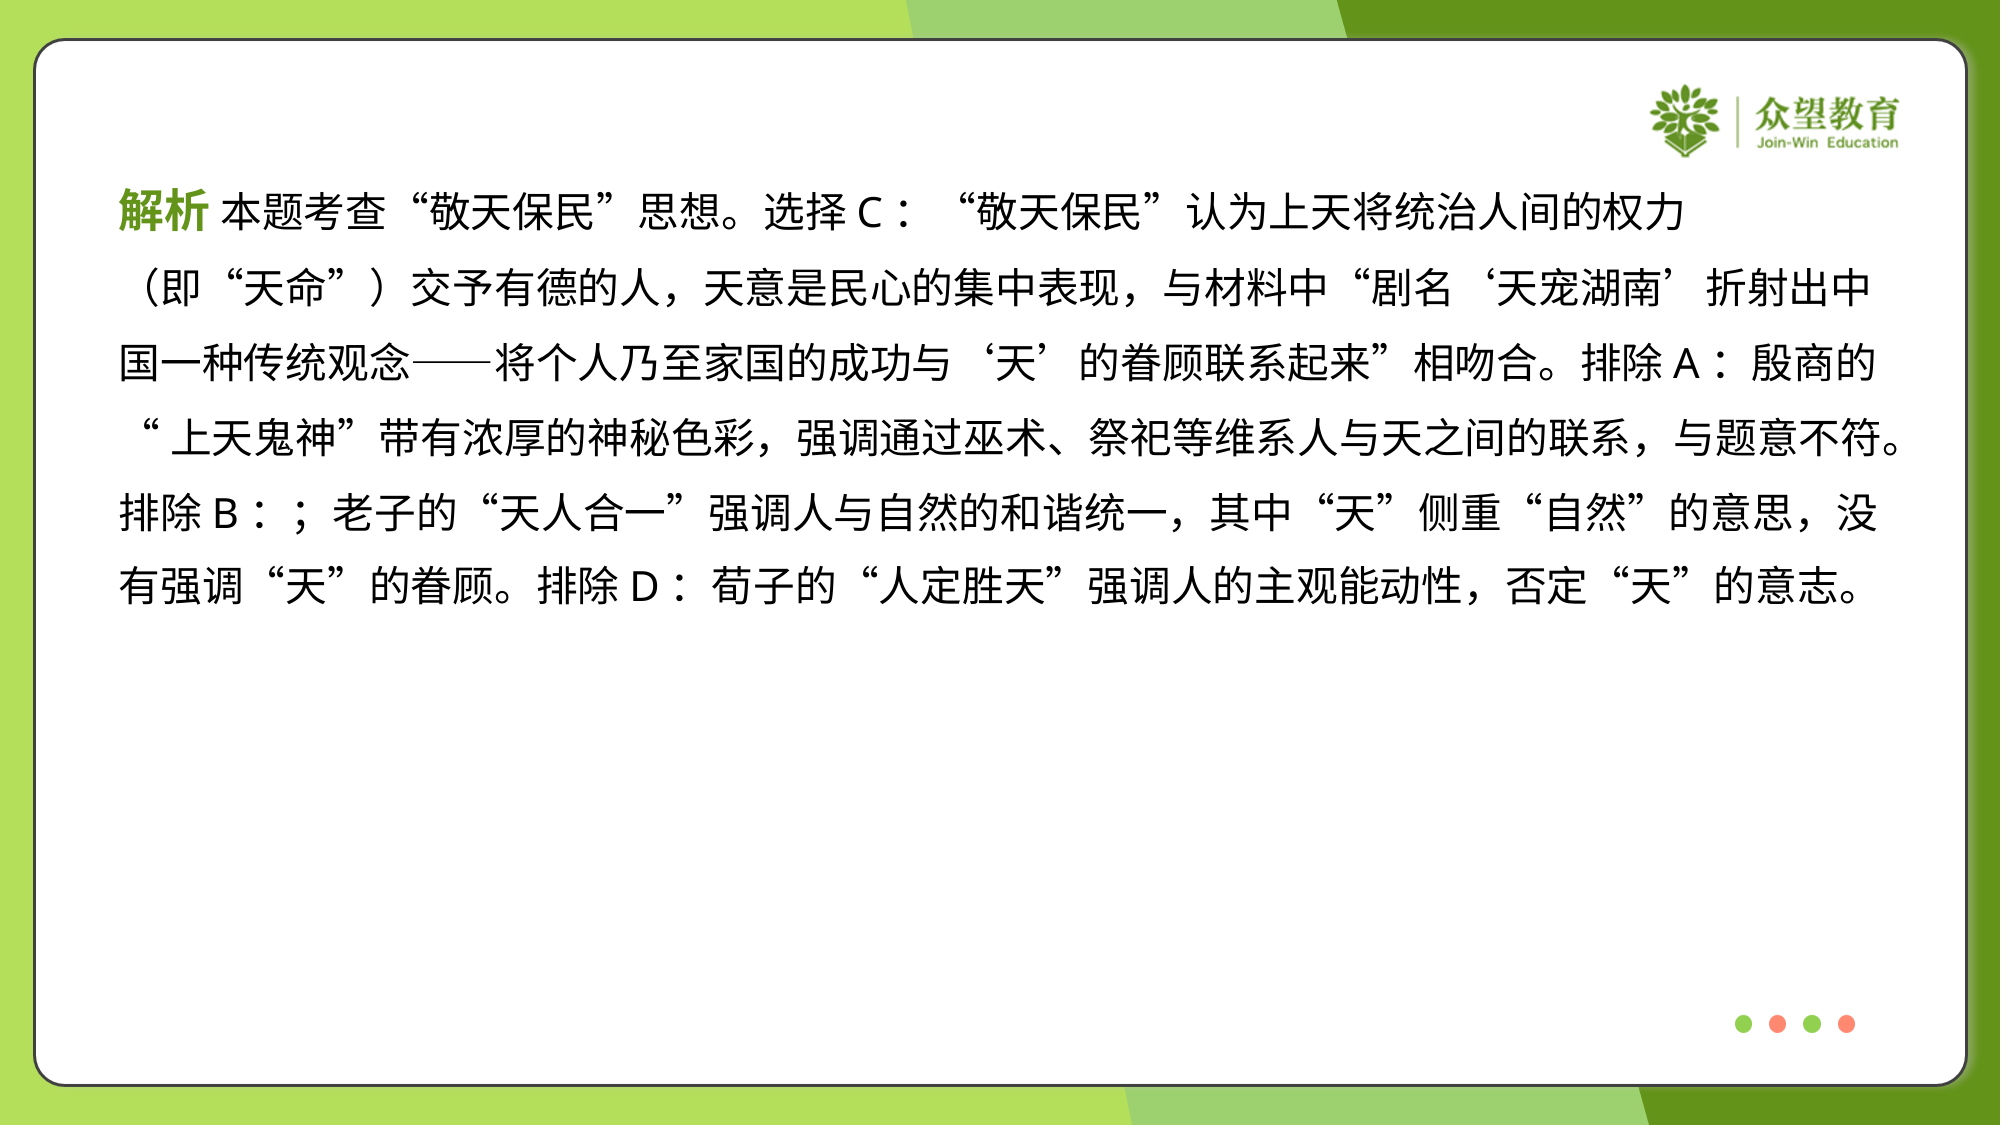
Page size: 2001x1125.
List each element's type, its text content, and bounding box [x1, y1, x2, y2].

picture [0, 0, 2000, 1125]
text_box 解析 本题考查“敬天保民”思想。选择C：“敬天保民”认为上天将统治人间的权力 （即“天命”）交予有德的人，天意是民心的集中表现，与材料中“剧名‘天宠湖南’折射出中 国一种传统观念——将个人乃至家国的成功与‘天’的眷顾联系起来”相吻合。排除A：殷商的 “上天鬼神”带有浓厚的神秘色彩，强调通过巫术、祭祀等维系人与天之间的联系，与题意不符。 排除B：；老子的“天人合一”强调人与自然的和谐统一，其中“天”侧重“自然”的意思，没 有强调“天”的眷顾。排除D：荀子的“人定胜天”强调人的主观能动性，否定“天”的意志。 [118, 159, 1883, 602]
